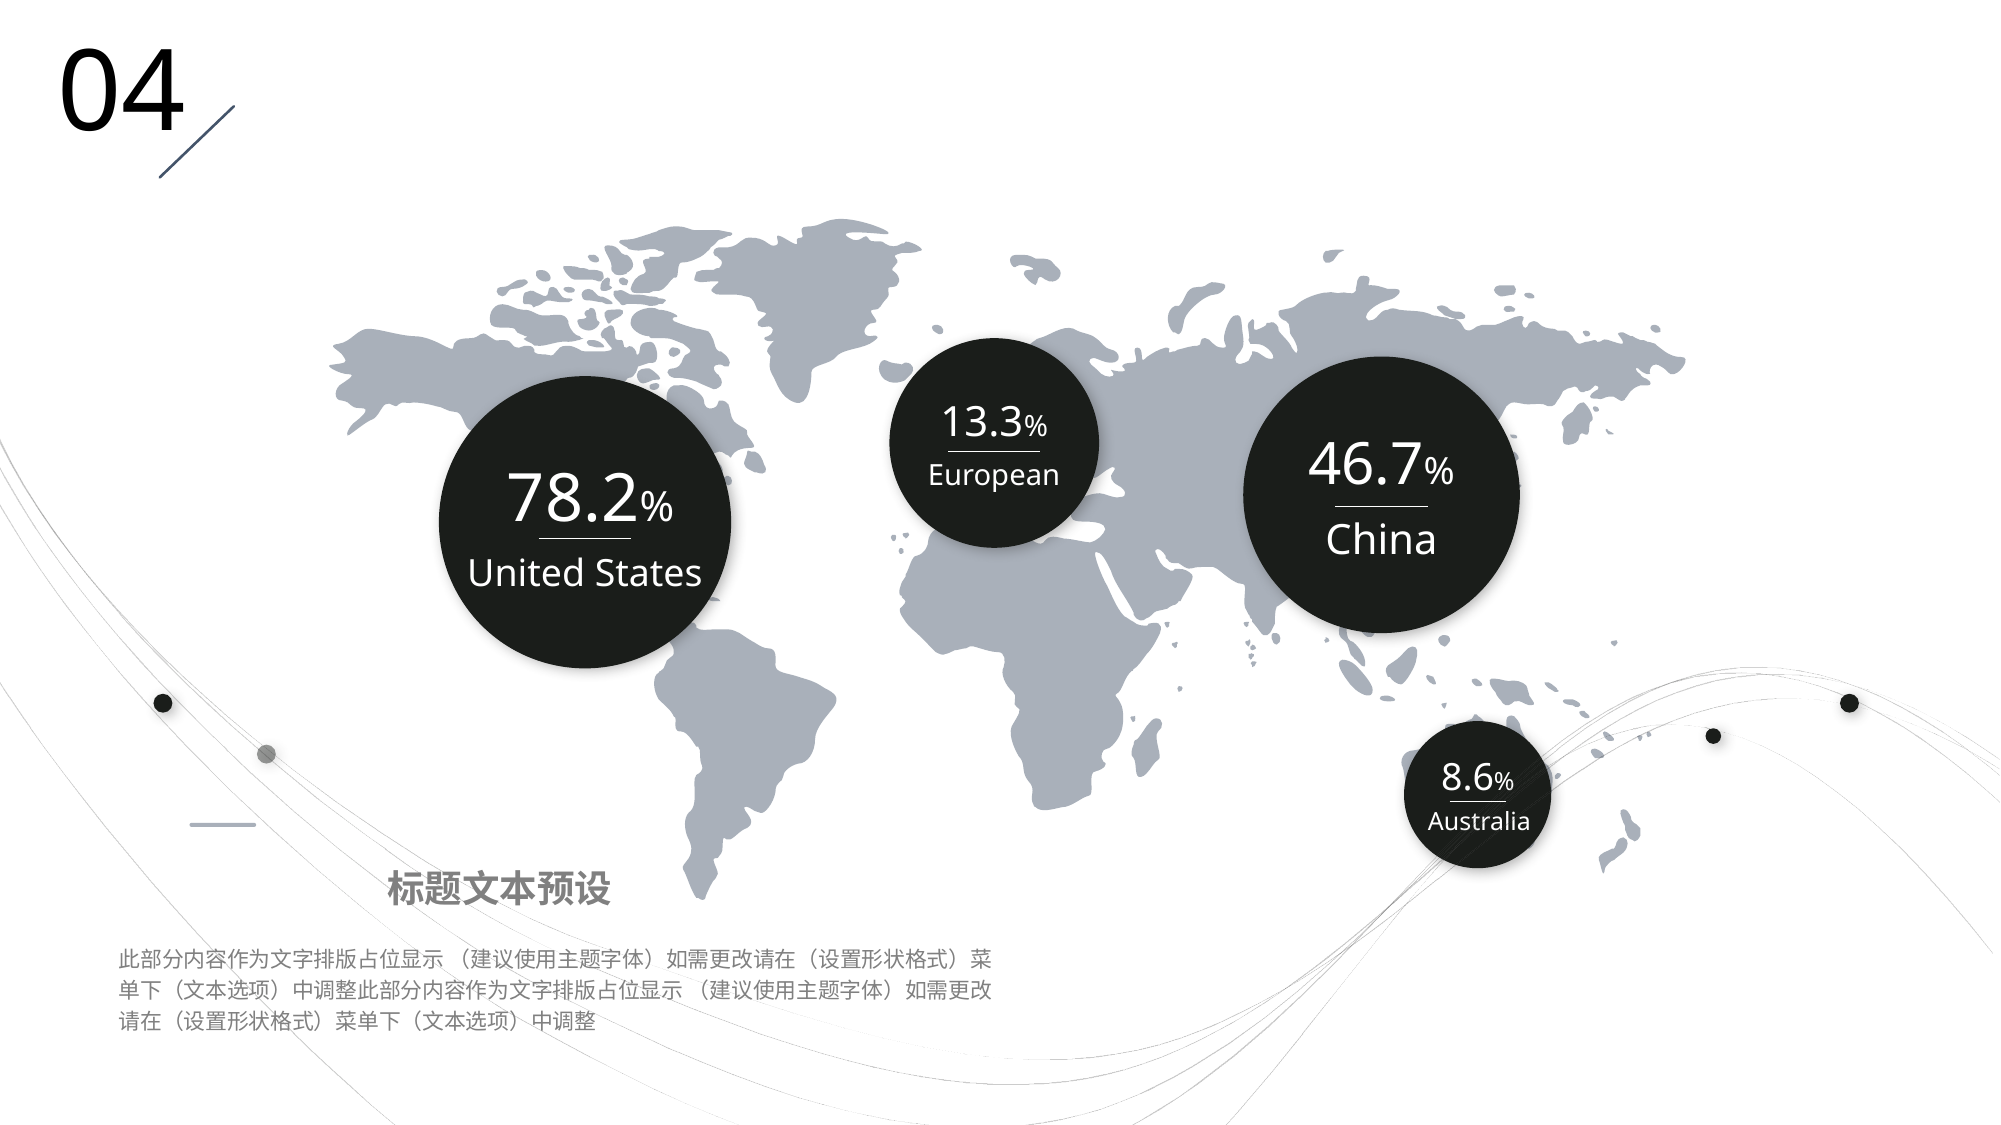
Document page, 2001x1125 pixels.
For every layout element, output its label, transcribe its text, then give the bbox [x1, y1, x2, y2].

text_box [0, 467, 168, 690]
text_box 04 [42, 10, 214, 161]
text_box [1838, 692, 1861, 714]
text_box [556, 1039, 742, 1125]
text_box [255, 743, 277, 765]
text_box [0, 441, 257, 749]
text_box [1129, 904, 1391, 1125]
text_box [647, 1039, 933, 1125]
text_box [1021, 927, 1366, 1125]
text_box [0, 682, 139, 865]
text_box [0, 503, 150, 707]
text_box [773, 910, 1382, 1085]
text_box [321, 218, 1692, 904]
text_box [118, 865, 1001, 1039]
text_box [152, 692, 174, 714]
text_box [159, 106, 234, 178]
text_box [1704, 727, 1723, 745]
